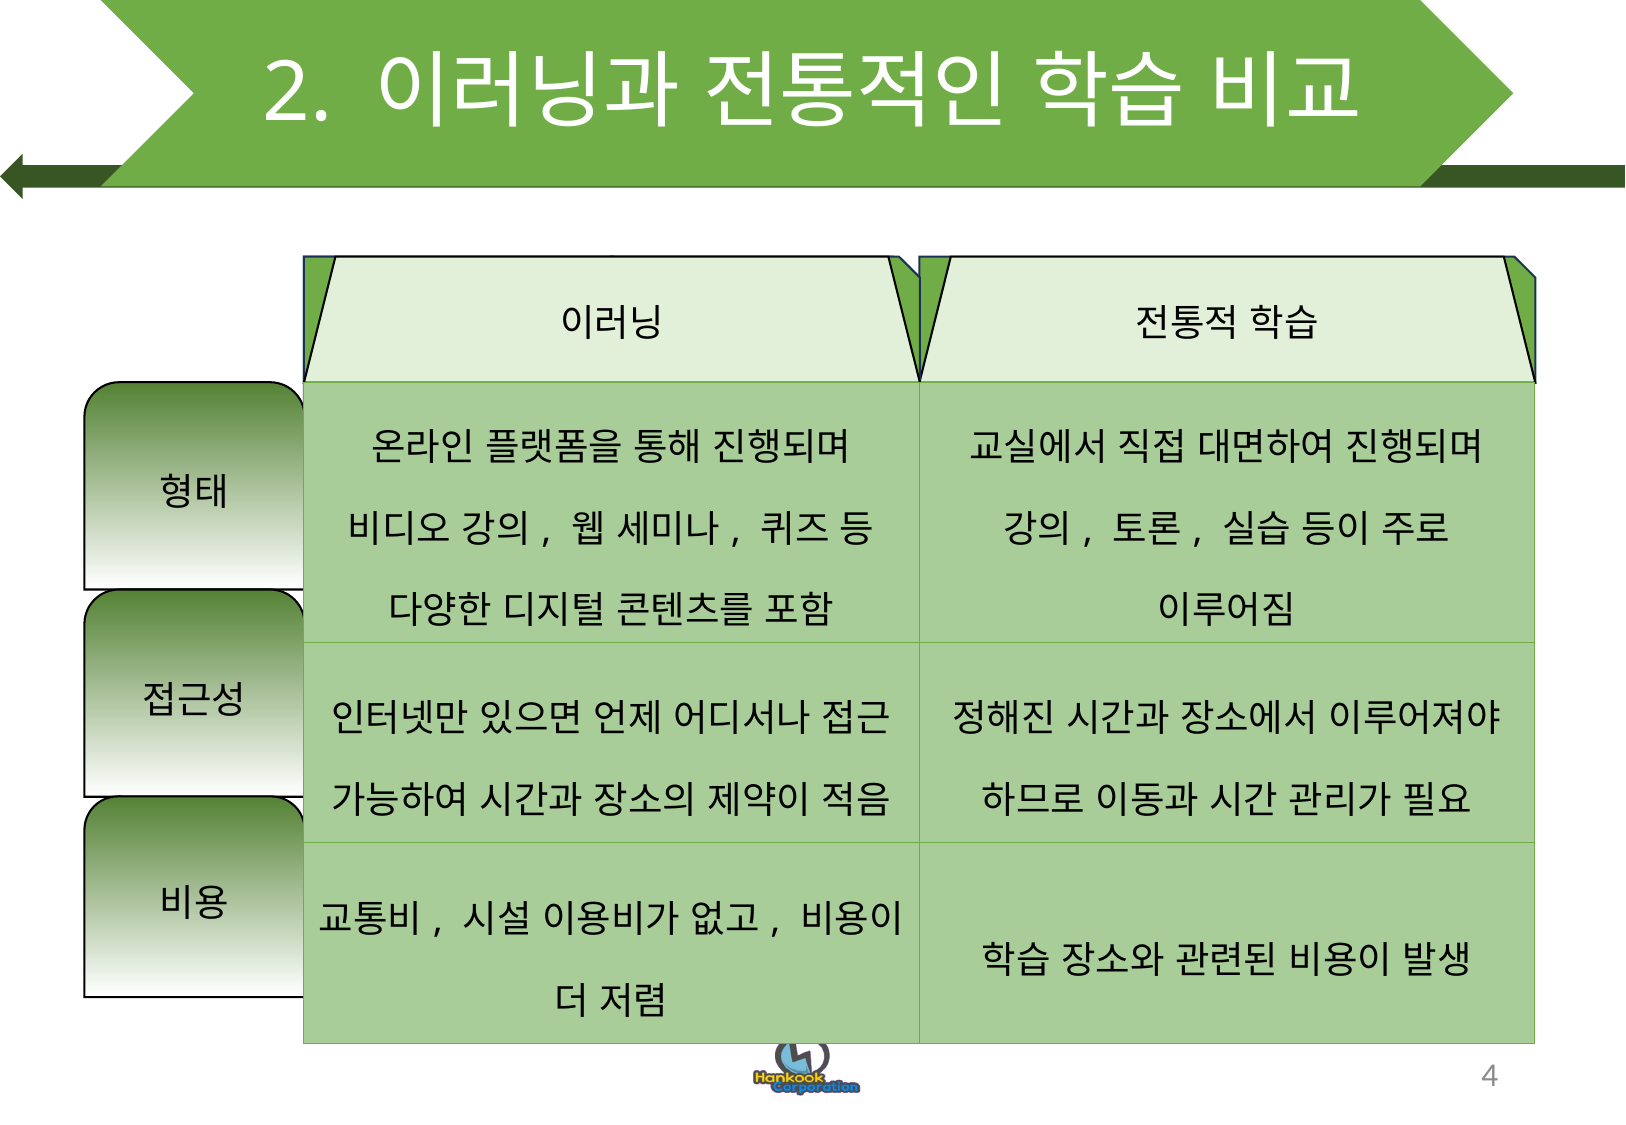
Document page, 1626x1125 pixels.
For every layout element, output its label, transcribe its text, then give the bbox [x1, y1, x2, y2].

table_cell 교통비, 시설 이용비가 없고, 비용이 더 저렴 [304, 843, 919, 1043]
table_cell 학습 장소와 관련된 비용이 발생 [920, 843, 1534, 1043]
text_box 비용 [83, 795, 303, 999]
text_box 이러닝 [303, 255, 921, 382]
slide_number 4 [1147, 1044, 1514, 1103]
text_box [918, 255, 949, 367]
text_box [1505, 255, 1537, 381]
text_box 접근성 [83, 588, 303, 798]
table_cell 정해진 시간과 장소에서 이루어져야 하므로 이동과 시간 관리가 필요 [920, 643, 1534, 842]
picture [743, 1044, 871, 1103]
table_header 온라인 플랫폼을 통해 진행되며 비디오 강의, 웹 세미나, 퀴즈 등 다양한 디지털 콘텐츠를 포함 [304, 383, 919, 642]
table_cell 인터넷만 있으면 언제 어디서나 접근 가능하여 시간과 장소의 제약이 적음 [304, 643, 919, 842]
title 2. 이러닝과 전통적인 학습 비교 [0, 0, 1625, 187]
text_box [890, 255, 921, 378]
text_box 형태 [83, 381, 303, 591]
table_header 교실에서 직접 대면하여 진행되며 강의, 토론, 실습 등이 주로 이루어짐 [920, 383, 1534, 642]
text_box [302, 255, 334, 382]
text_box 전통적 학습 [921, 255, 1537, 384]
